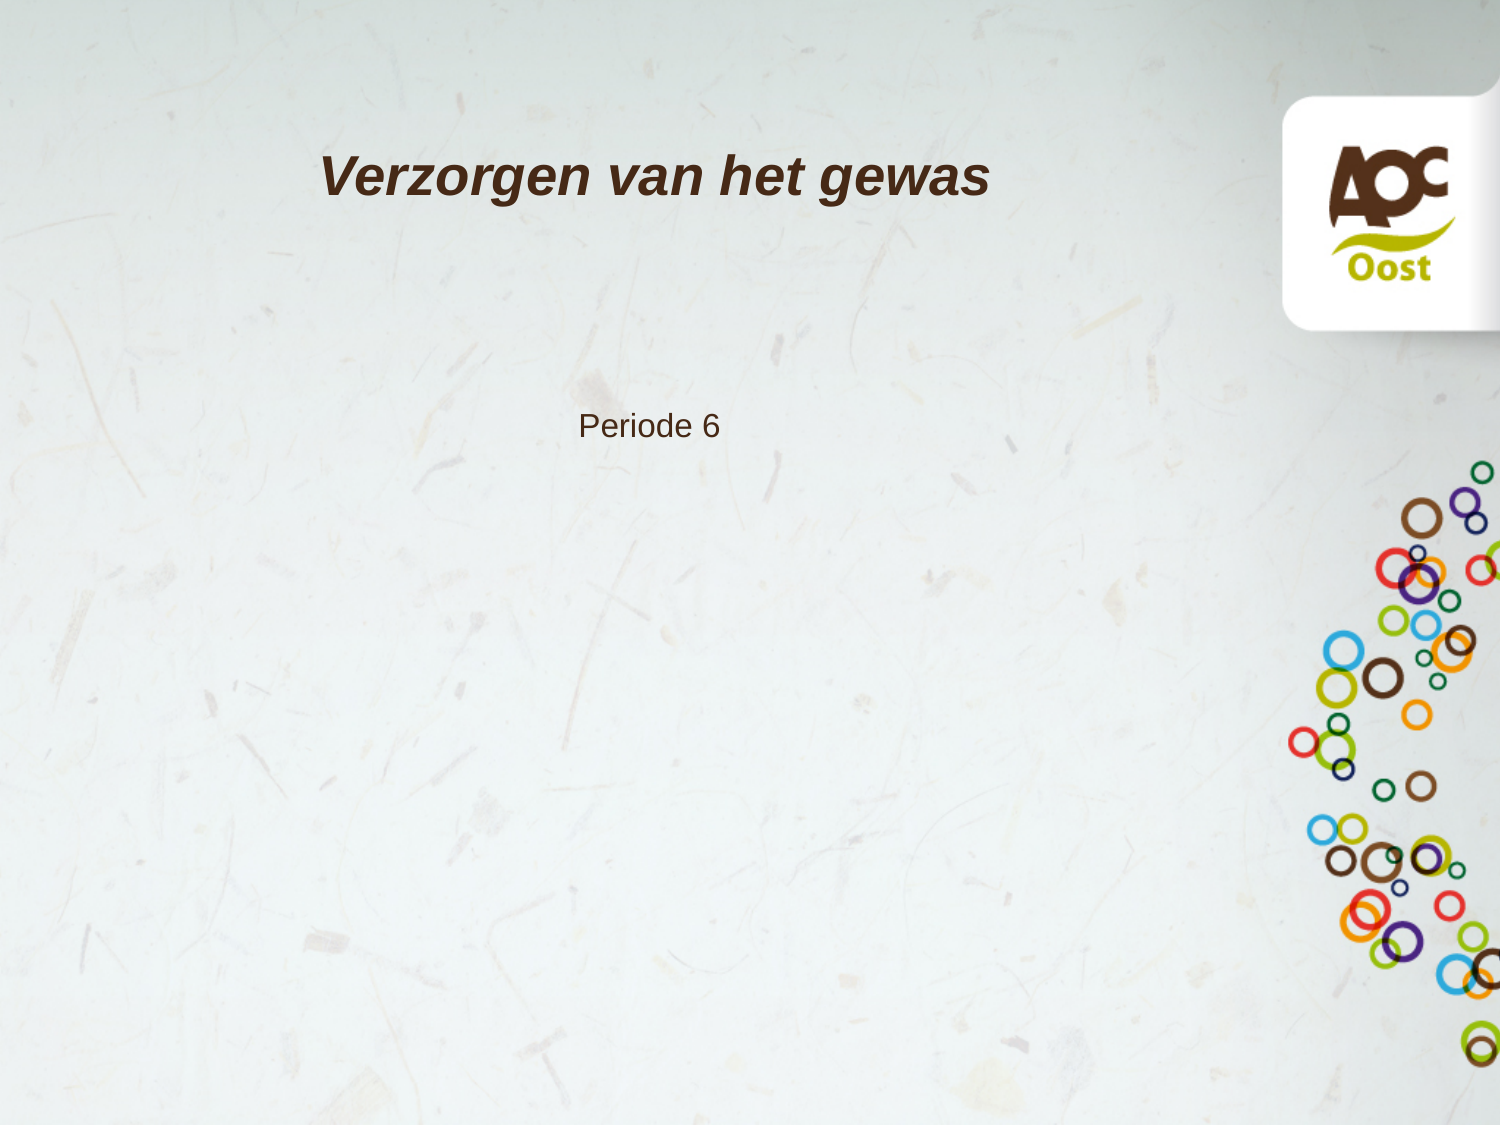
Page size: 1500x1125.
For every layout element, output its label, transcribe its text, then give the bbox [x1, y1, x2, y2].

subtitle Periode 6 [64, 349, 1235, 882]
title Verzorgen van het gewas [112, 101, 1199, 244]
picture [0, 0, 1500, 1125]
